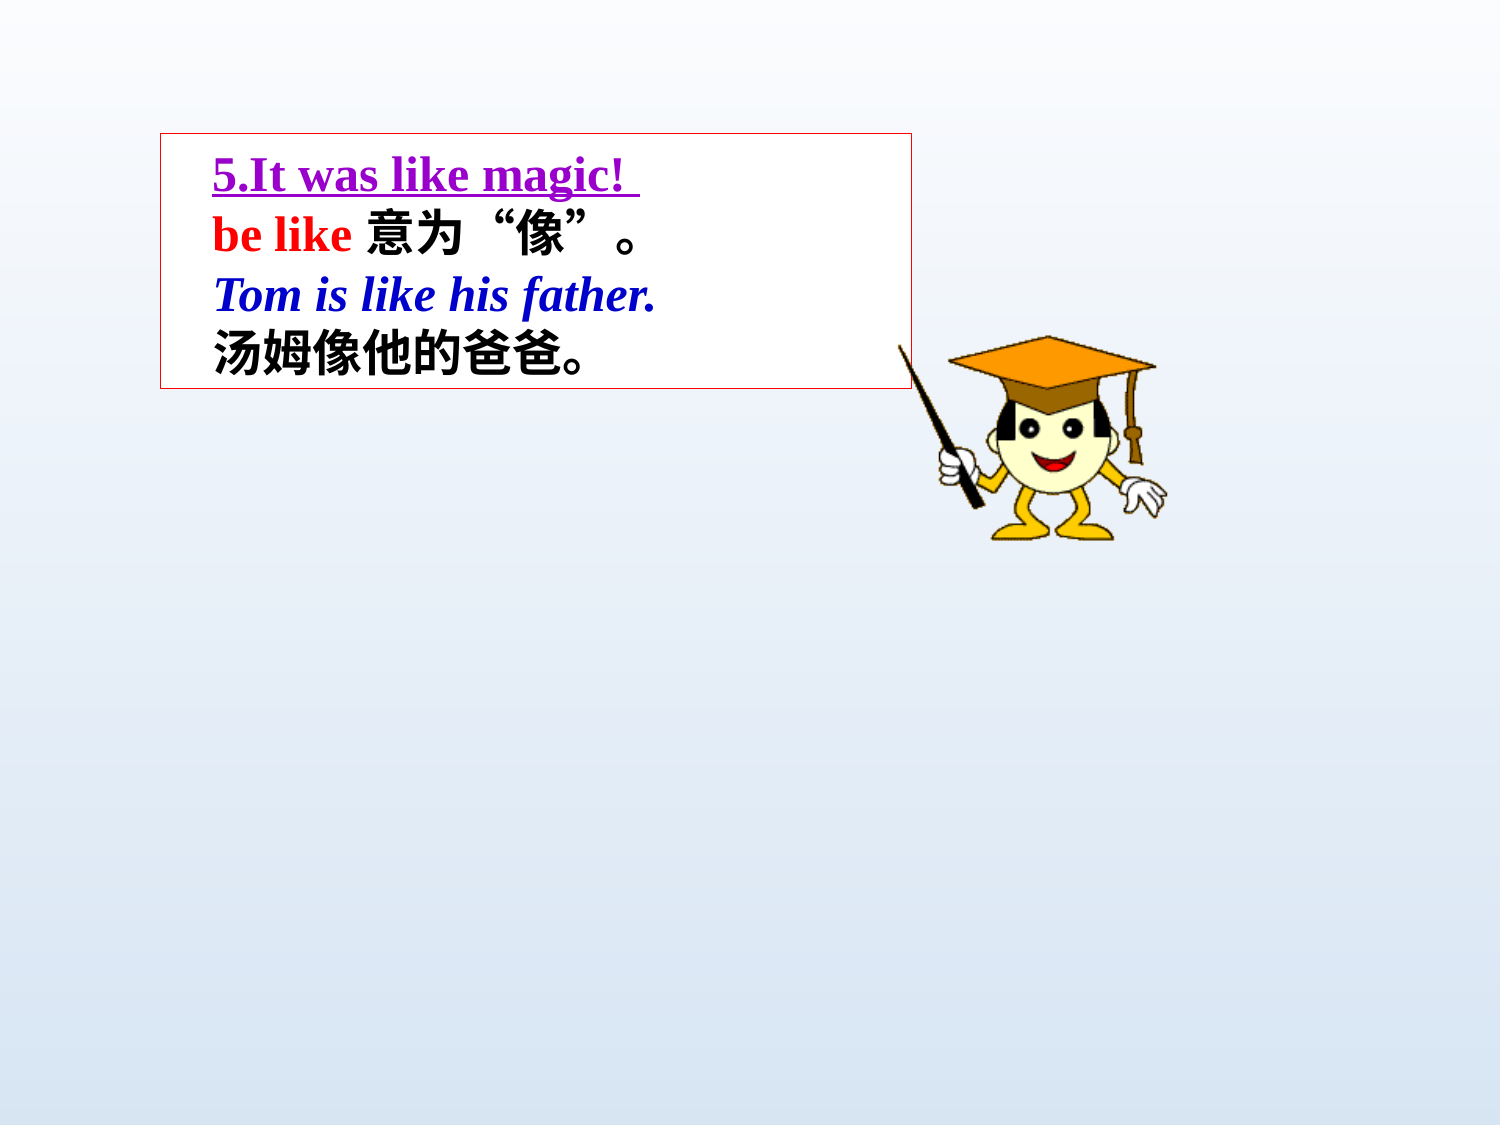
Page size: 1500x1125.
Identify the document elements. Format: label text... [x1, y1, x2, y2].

text_box 5.It was like magic! be like意为“像”。 Tom is like his father. 汤姆像他的爸爸。 [160, 133, 912, 389]
picture [877, 319, 1191, 555]
